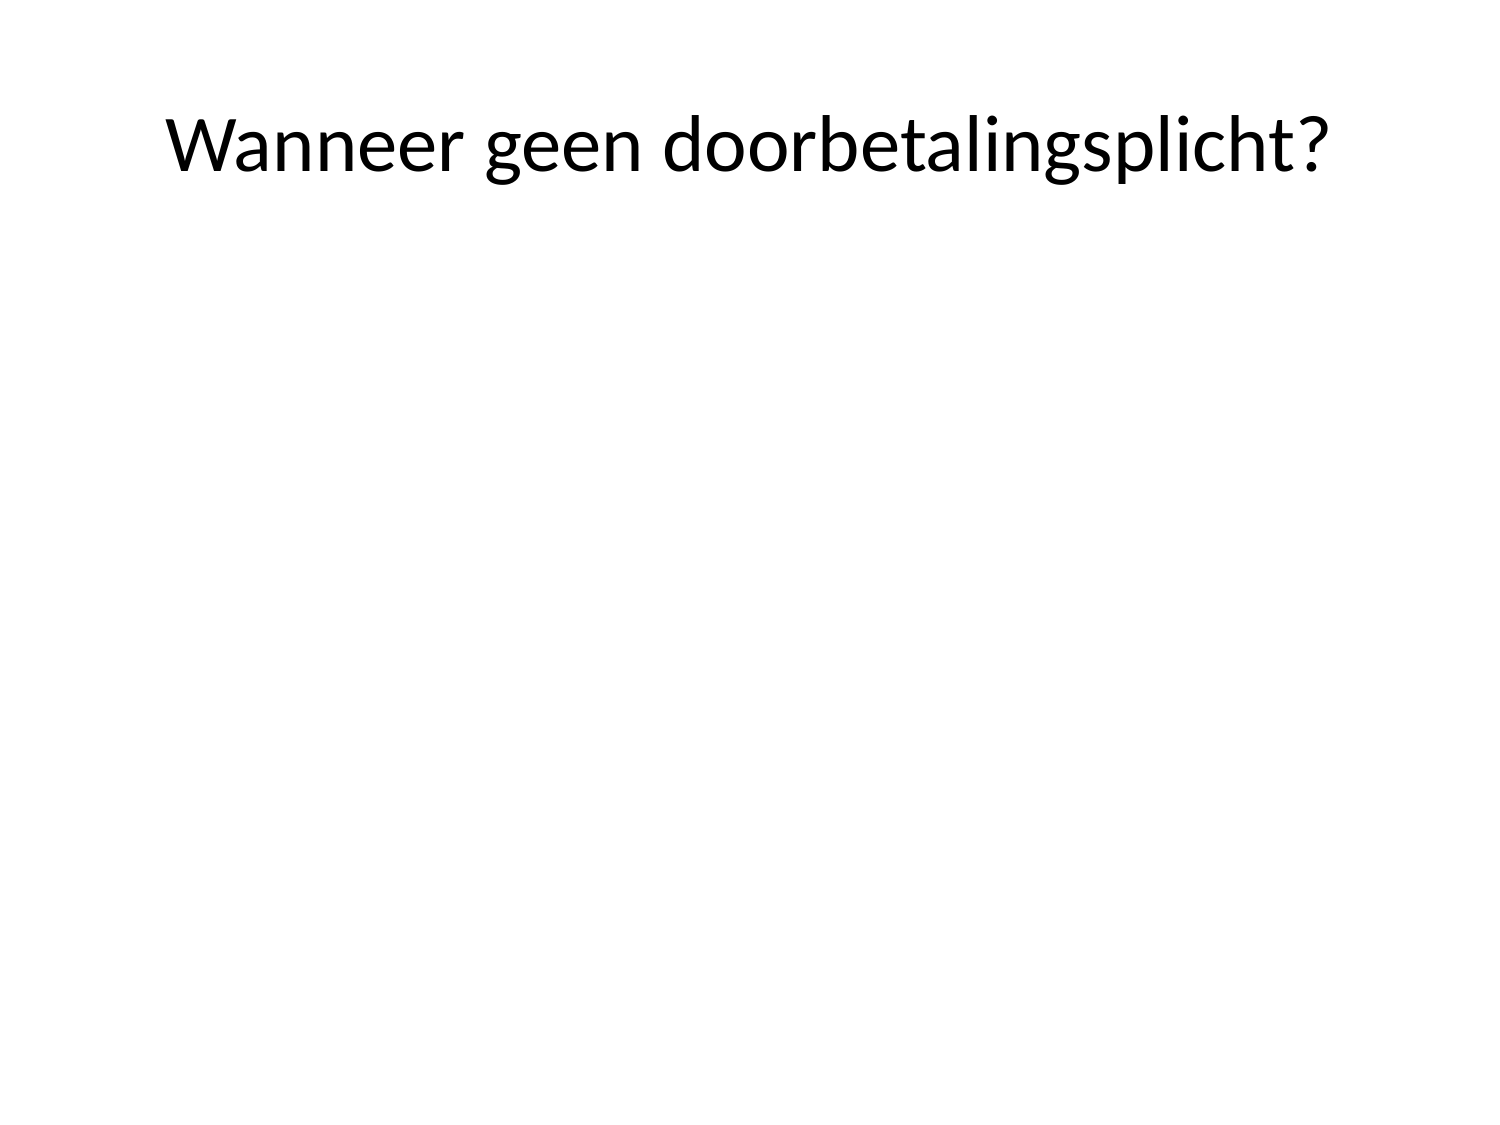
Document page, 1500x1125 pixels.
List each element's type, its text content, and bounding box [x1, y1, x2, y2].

title Wanneer geen doorbetalingsplicht? [75, 45, 1425, 233]
